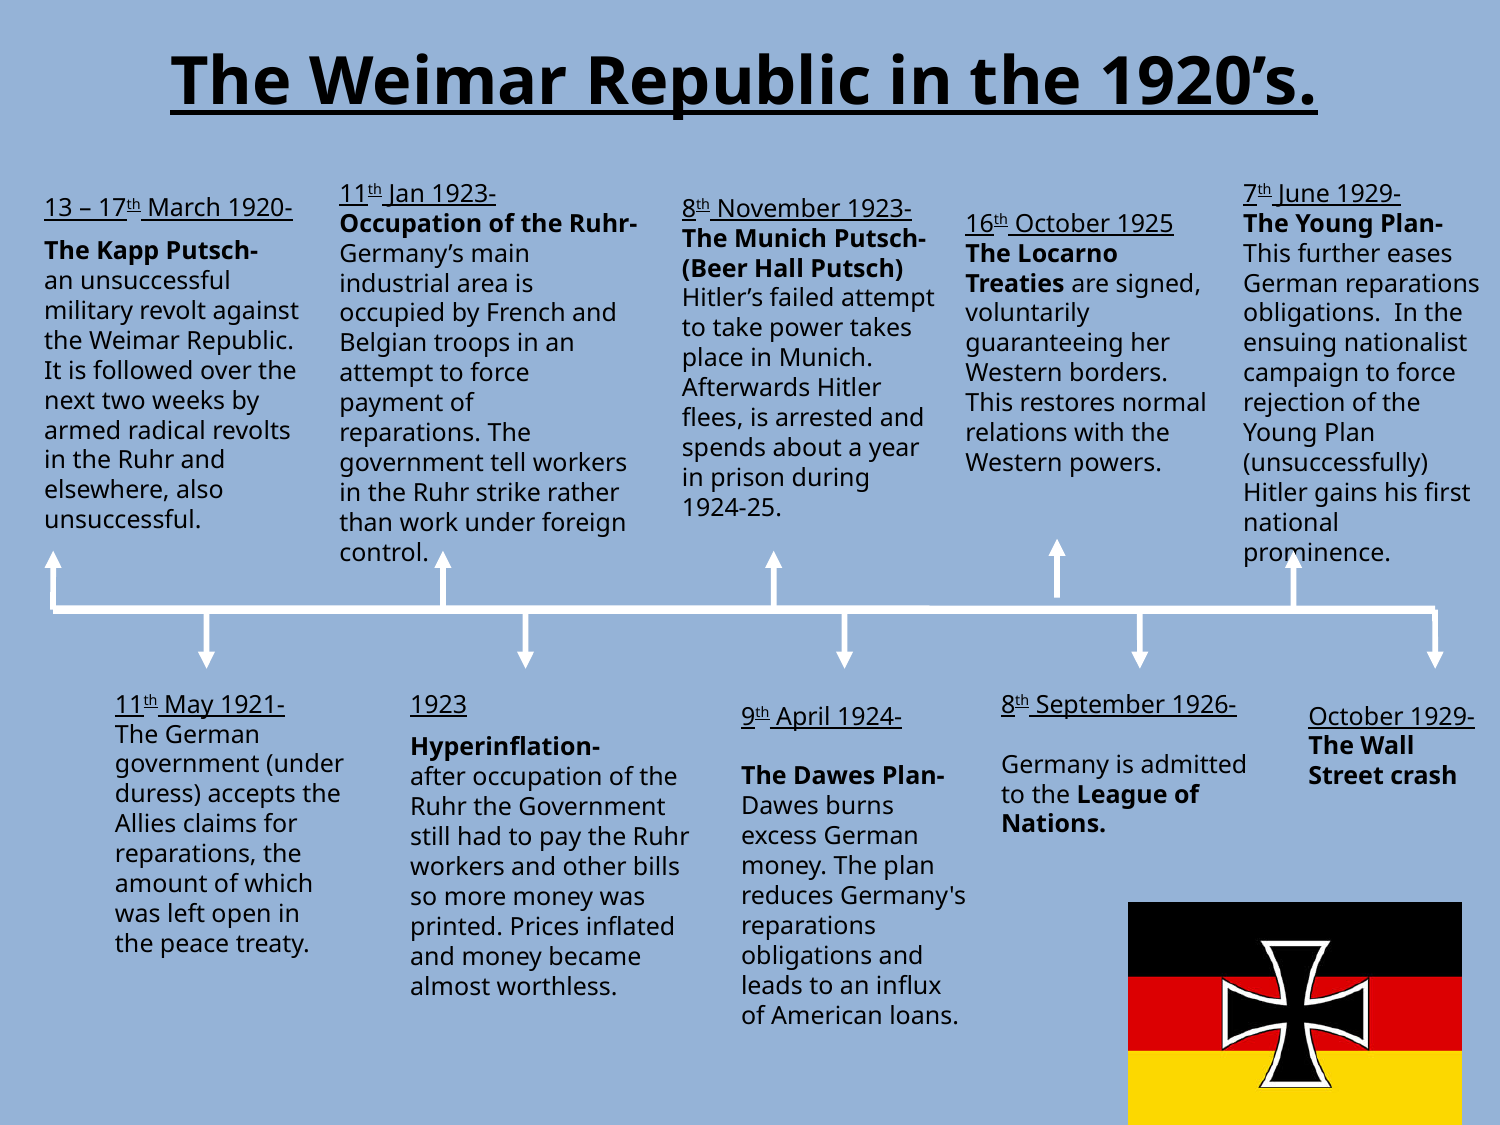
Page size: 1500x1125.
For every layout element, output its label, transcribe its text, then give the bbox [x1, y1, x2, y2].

text_box 11th Jan 1923- Occupation of the Ruhr- Germany’s main industrial area is occupied by French and Belgian troops in an attempt to force payment of reparations. The government tell workers in the Ruhr strike rather than work under foreign control. [324, 169, 656, 574]
text_box [838, 609, 851, 669]
text_box October 1929- The Wall Street crash [1293, 692, 1500, 798]
text_box 11th May 1921- The German government (under duress) accepts the Allies claims for reparations, the amount of which was left open in the peace treaty. [100, 680, 361, 965]
text_box [1287, 550, 1300, 610]
text_box 9th April 1924- The Dawes Plan- Dawes burns excess German money. The plan reduces Germany's reparations obligations and leads to an influx of American loans. [726, 692, 987, 1037]
text_box [200, 609, 213, 669]
text_box [436, 550, 450, 610]
text_box [767, 550, 780, 610]
text_box 8th November 1923- The Munich Putsch- (Beer Hall Putsch) Hitler’s failed attempt to take power takes place in Munich. Afterwards Hitler flees, is arrested and spends about a year in prison during 1924-25. [667, 184, 951, 529]
text_box [1050, 538, 1064, 598]
text_box [46, 550, 60, 610]
text_box 13 – 17th March 1920- The Kapp Putsch- an unsuccessful military revolt against the Weimar Republic. It is followed over the next two weeks by armed radical revolts in the Ruhr and elsewhere, also unsuccessful. [29, 184, 324, 542]
picture [1127, 902, 1463, 1125]
text_box [1428, 609, 1442, 669]
text_box [519, 609, 532, 669]
text_box 1923 Hyperinflation- after occupation of the Ruhr the Government still had to pay the Ruhr workers and other bills so more money was printed. Prices inflated and money became almost worthless. [395, 680, 715, 1008]
text_box [1133, 609, 1147, 669]
text_box 7th June 1929- The Young Plan- This further eases German reparations obligations. In the ensuing nationalist campaign to force rejection of the Young Plan (unsuccessfully) Hitler gains his first national prominence. [1228, 169, 1500, 574]
text_box The Weimar Republic in the 1920’s. [76, 30, 1412, 126]
text_box 16th October 1925 The Locarno Treaties are signed, voluntarily guaranteeing her Western borders. This restores normal relations with the Western powers. [950, 199, 1228, 484]
text_box 8th September 1926- Germany is admitted to the League of Nations. [986, 680, 1282, 846]
